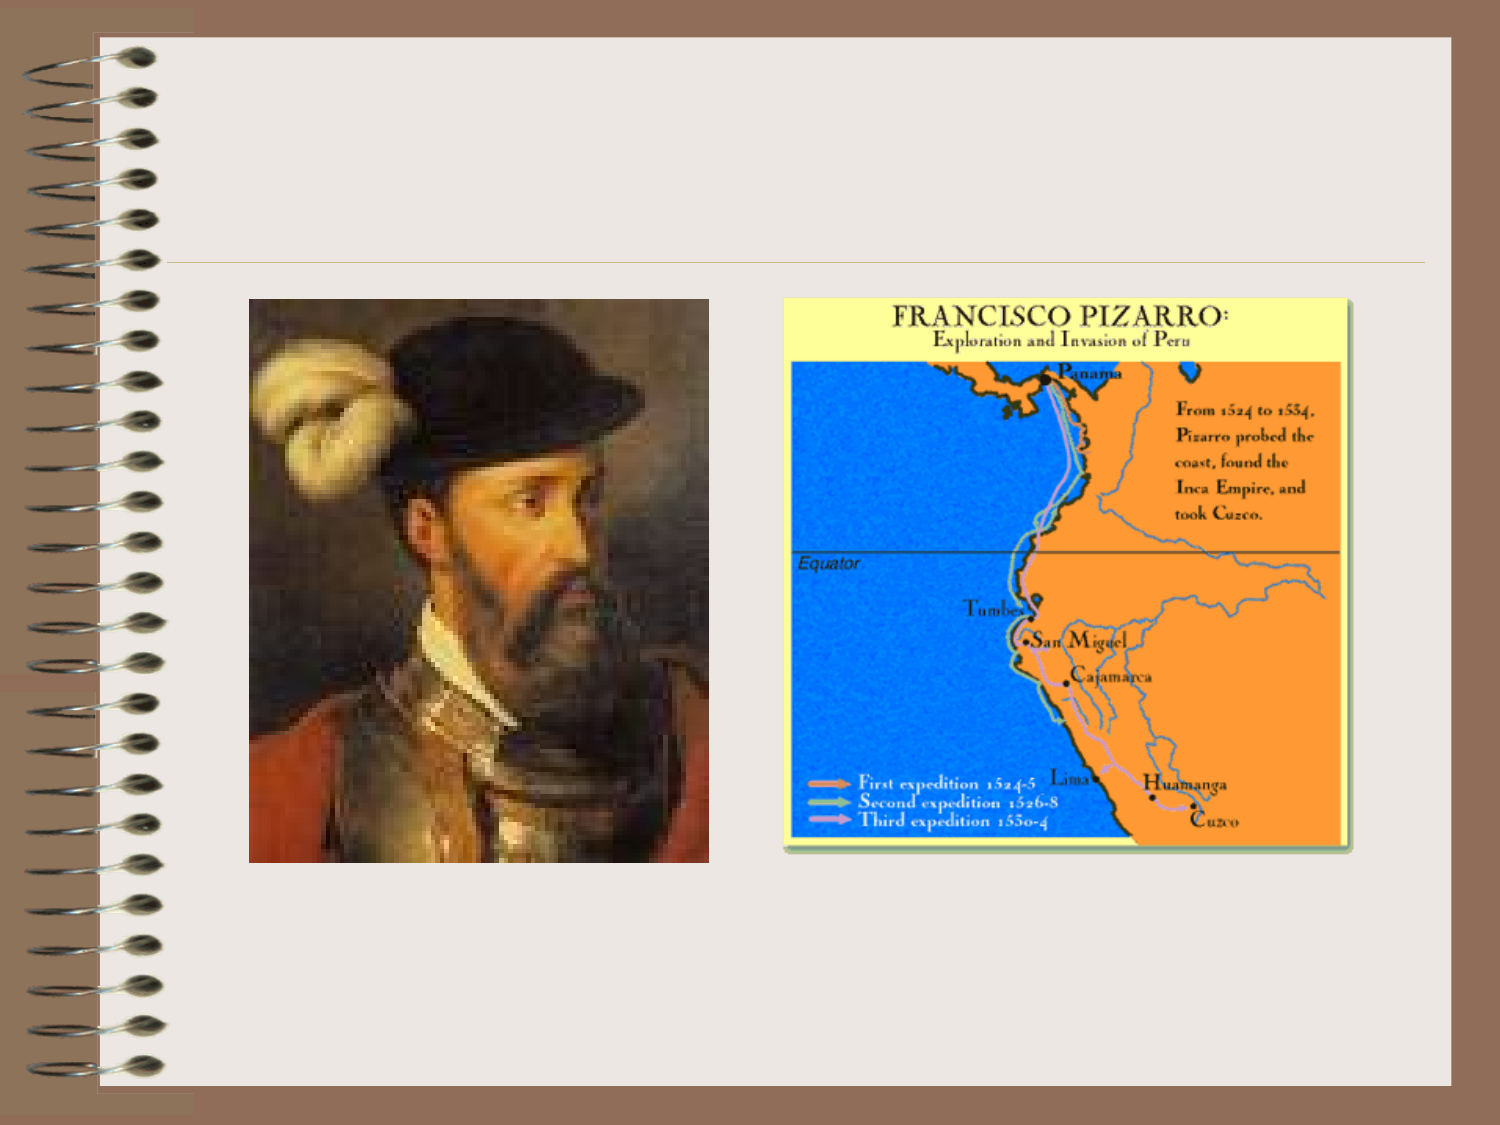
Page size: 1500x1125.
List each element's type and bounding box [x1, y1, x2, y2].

picture [249, 299, 709, 863]
picture [774, 287, 1368, 865]
picture [0, 692, 194, 1115]
picture [0, 8, 194, 674]
